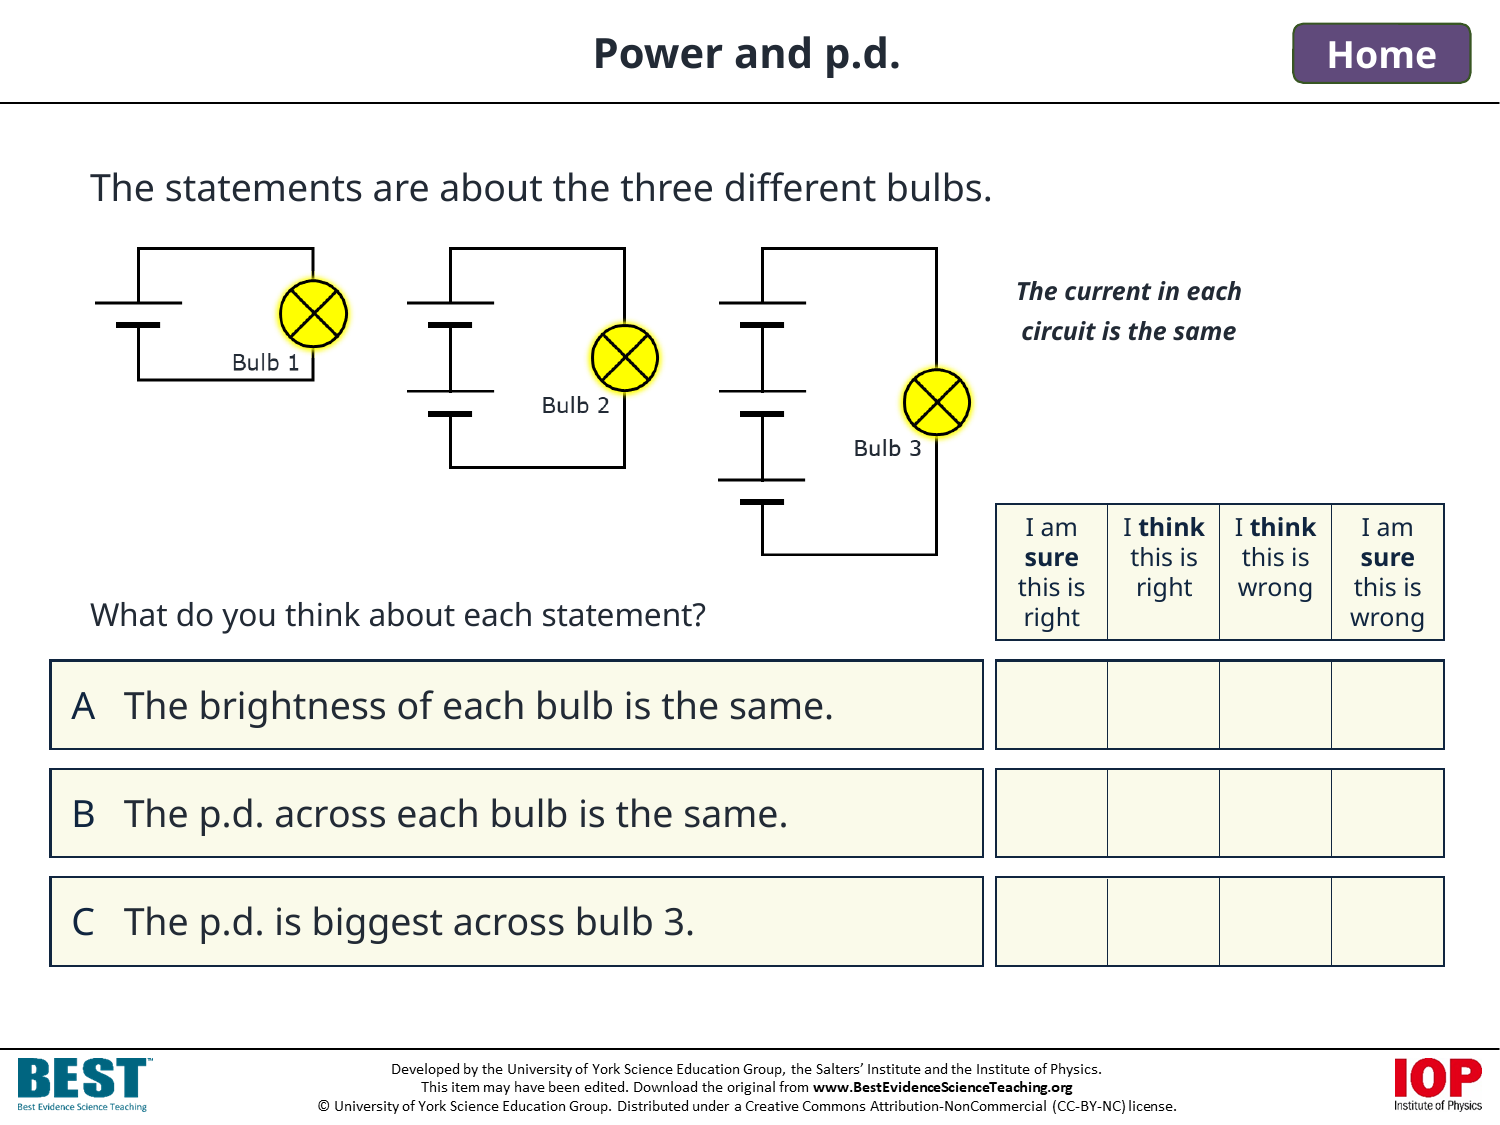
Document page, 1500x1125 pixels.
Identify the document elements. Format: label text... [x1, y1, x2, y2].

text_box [93, 247, 1294, 556]
text_box Power and p.d. [23, 4, 1471, 99]
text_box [995, 503, 1444, 642]
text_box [995, 660, 1444, 750]
picture [0, 102, 1500, 1125]
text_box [995, 768, 1444, 859]
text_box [995, 876, 1444, 968]
text_box Home [1292, 22, 1472, 84]
